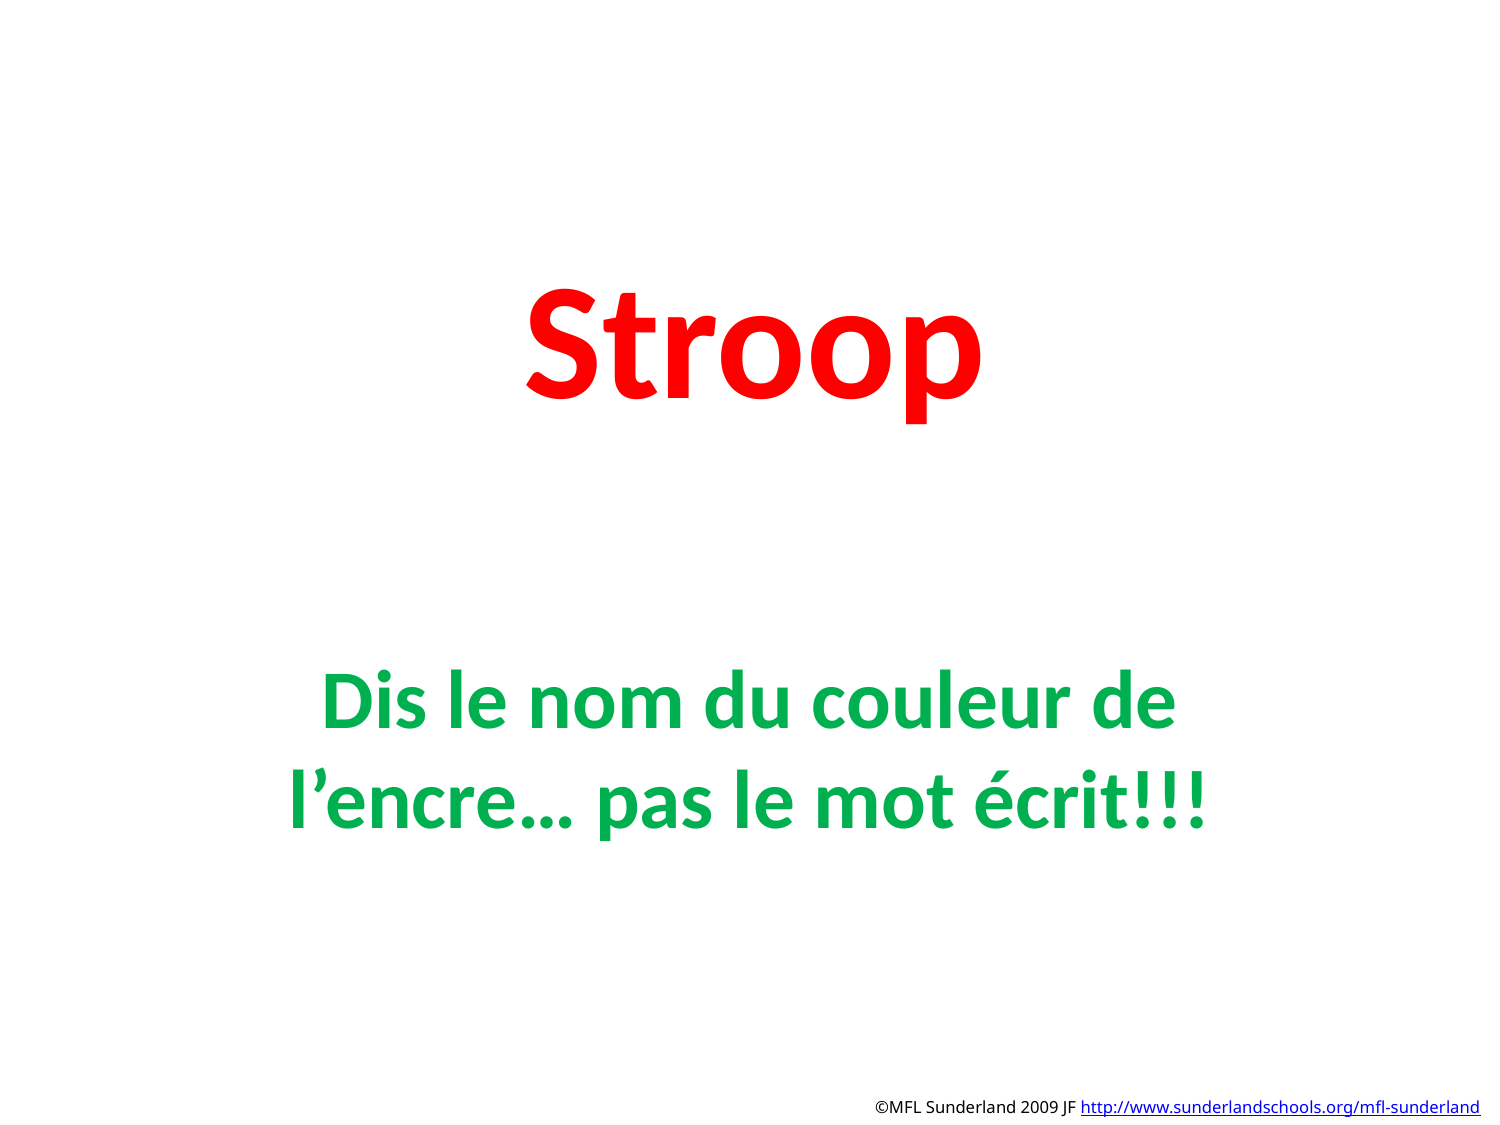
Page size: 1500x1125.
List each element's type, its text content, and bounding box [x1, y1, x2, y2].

subtitle Dis le nom du couleur de l’encre… pas le mot écrit!!! [224, 637, 1276, 926]
title Stroop [116, 210, 1393, 453]
text_box ©MFL Sunderland 2009 JF http://www.sunderlandschools.org/mfl-sunderland [401, 1089, 1500, 1125]
